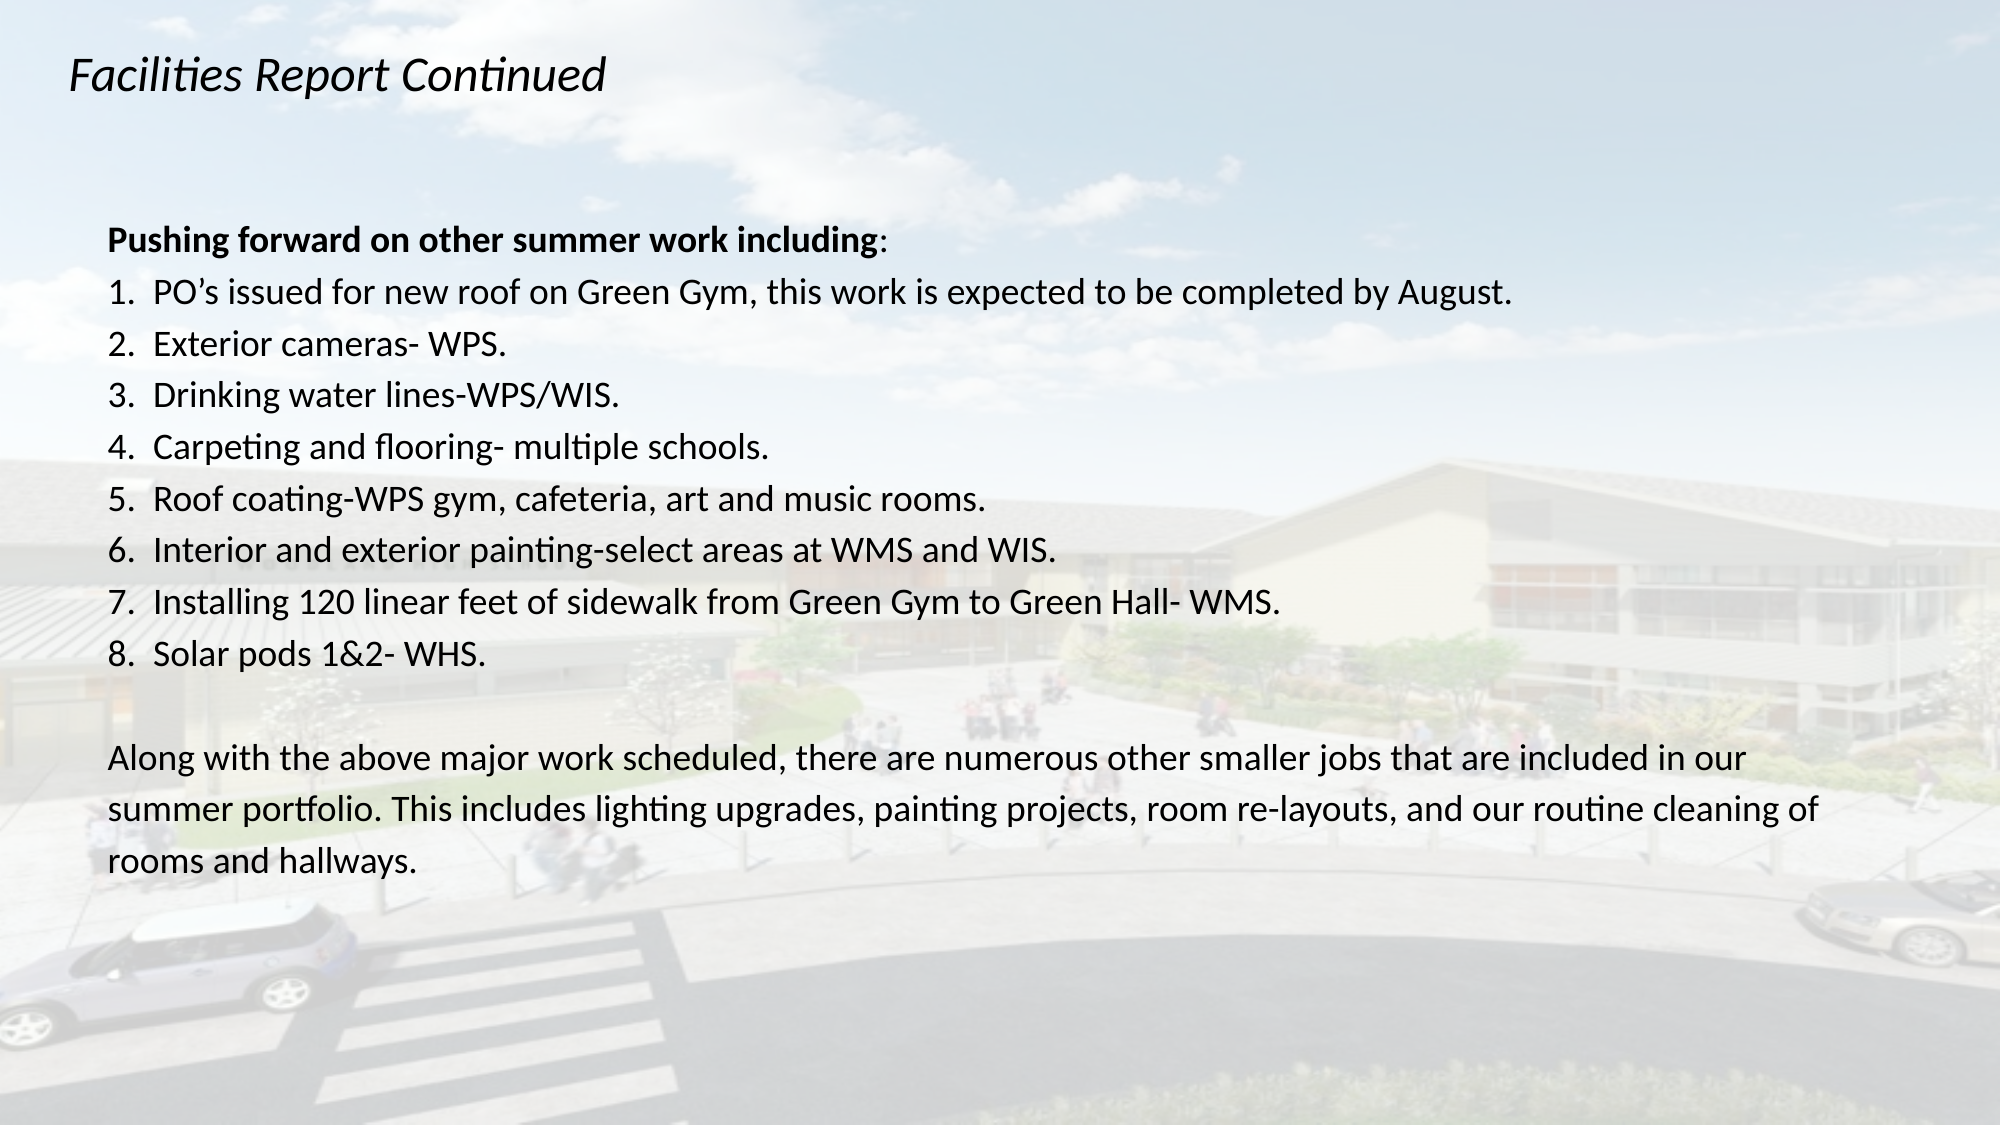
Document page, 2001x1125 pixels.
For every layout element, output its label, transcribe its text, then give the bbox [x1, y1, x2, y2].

text_box Pushing forward on other summer work including: 1. PO’s issued for new roof on Green Gym, this work is expected to be completed by August. 2. Exterior cameras- WPS. 3. Drinking water lines-WPS/WIS. 4. Carpeting and flooring- multiple schools. 5. Roof coating-WPS gym, cafeteria, art and music rooms. 6. Interior and exterior painting-select areas at WMS and WIS. 7. Installing 120 linear feet of sidewalk from Green Gym to Green Hall- WMS. 8. Solar pods 1&2- WHS. Along with the above major work scheduled, there are numerous other smaller jobs that are included in our summer portfolio. This includes lighting upgrades, painting projects, room re-layouts, and our routine cleaning of rooms and hallways. [92, 200, 1872, 889]
text_box Facilities Report Continued [53, 33, 623, 109]
